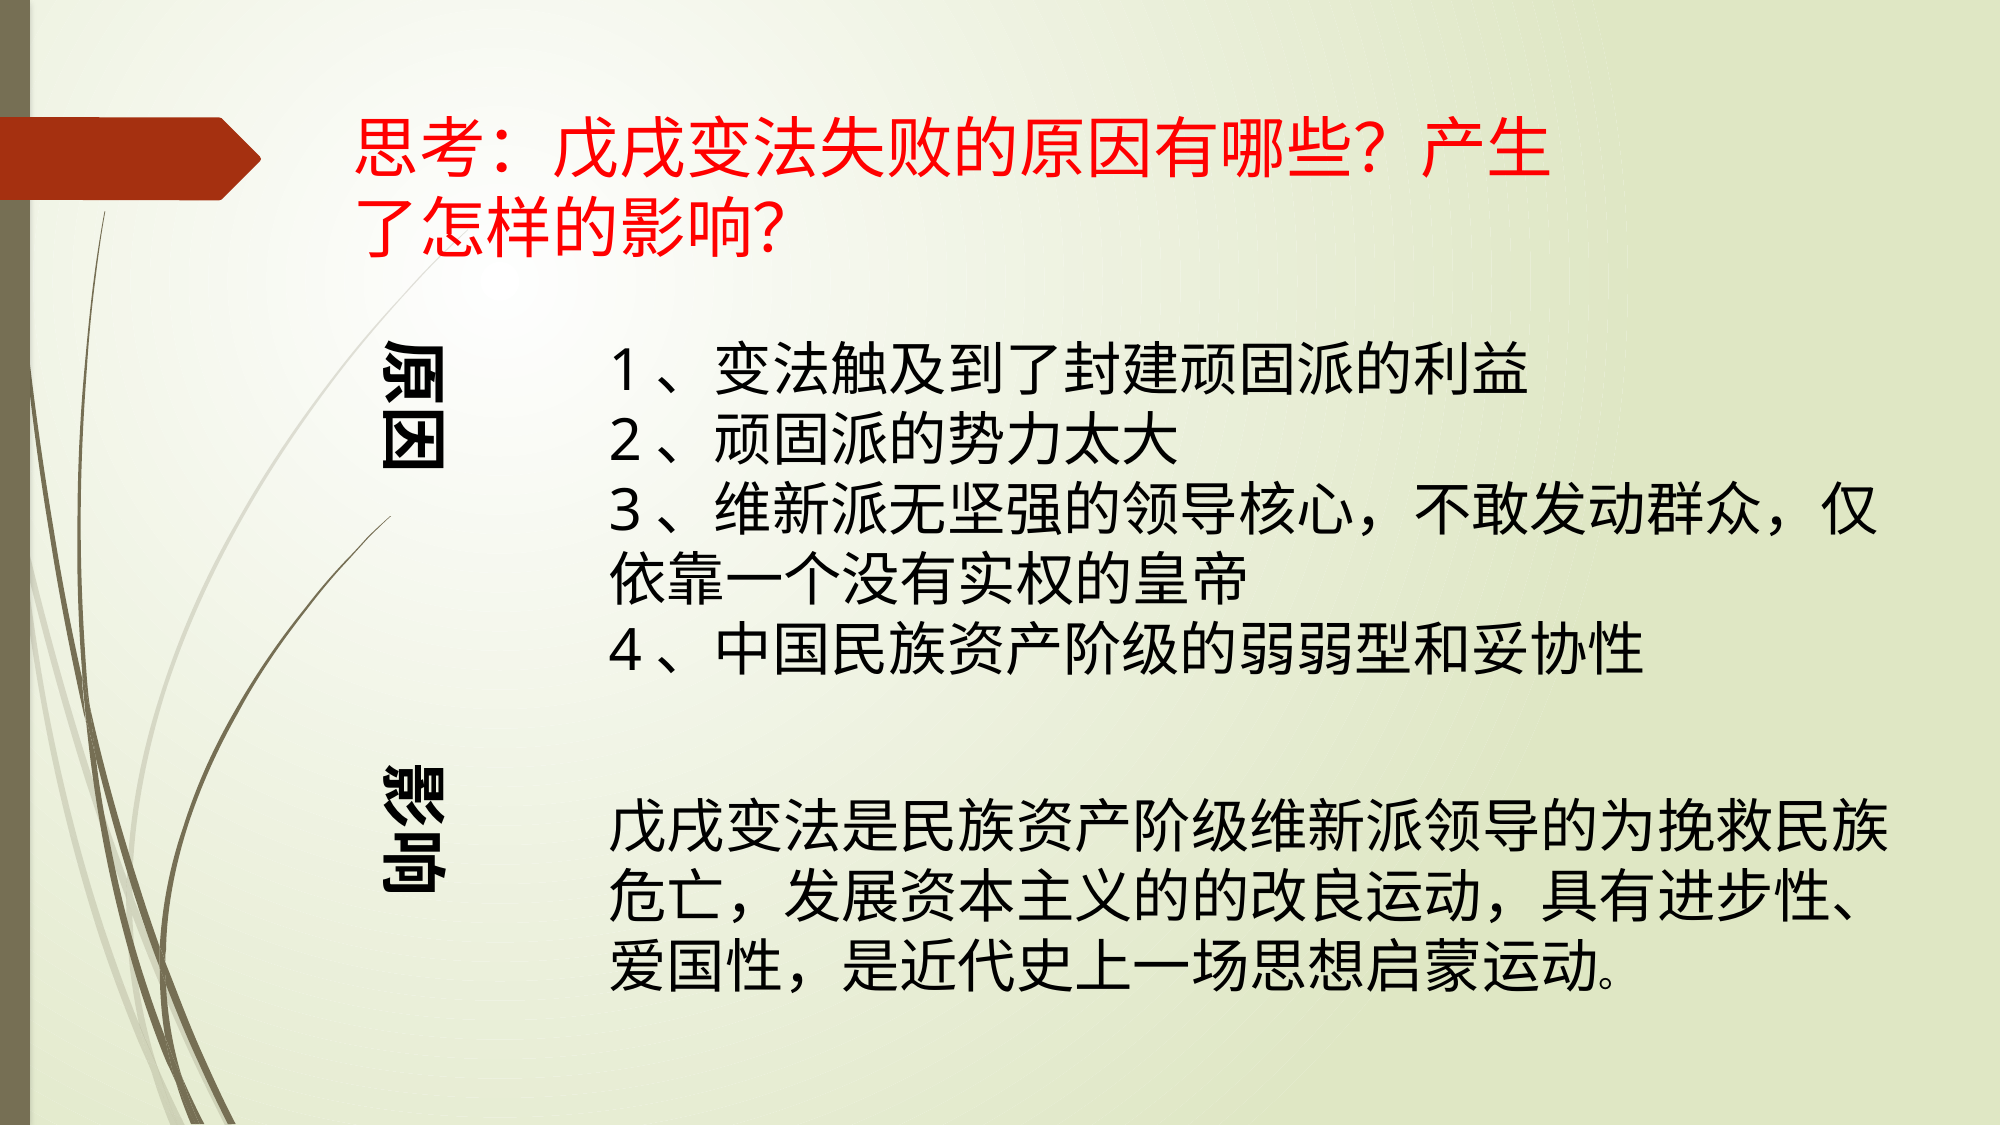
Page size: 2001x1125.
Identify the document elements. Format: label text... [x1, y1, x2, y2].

text_box 戊戌变法是民族资产阶级维新派领导的为挽救民族危亡，发展资本主义的的改良运动，具有进步性、爱国性，是近代史上一场思想启蒙运动。 [593, 781, 1908, 1007]
text_box 1、变法触及到了封建顽固派的利益 2、顽固派的势力太大 3、维新派无坚强的领导核心，不敢发动群众，仅依靠一个没有实权的皇帝 4、中国民族资产阶级的弱弱型和妥协性 [593, 324, 1909, 690]
text_box 思考：戊戌变法失败的原因有哪些？产生了怎样的影响？ [337, 98, 1619, 274]
text_box 原因 影响 [352, 324, 464, 1125]
